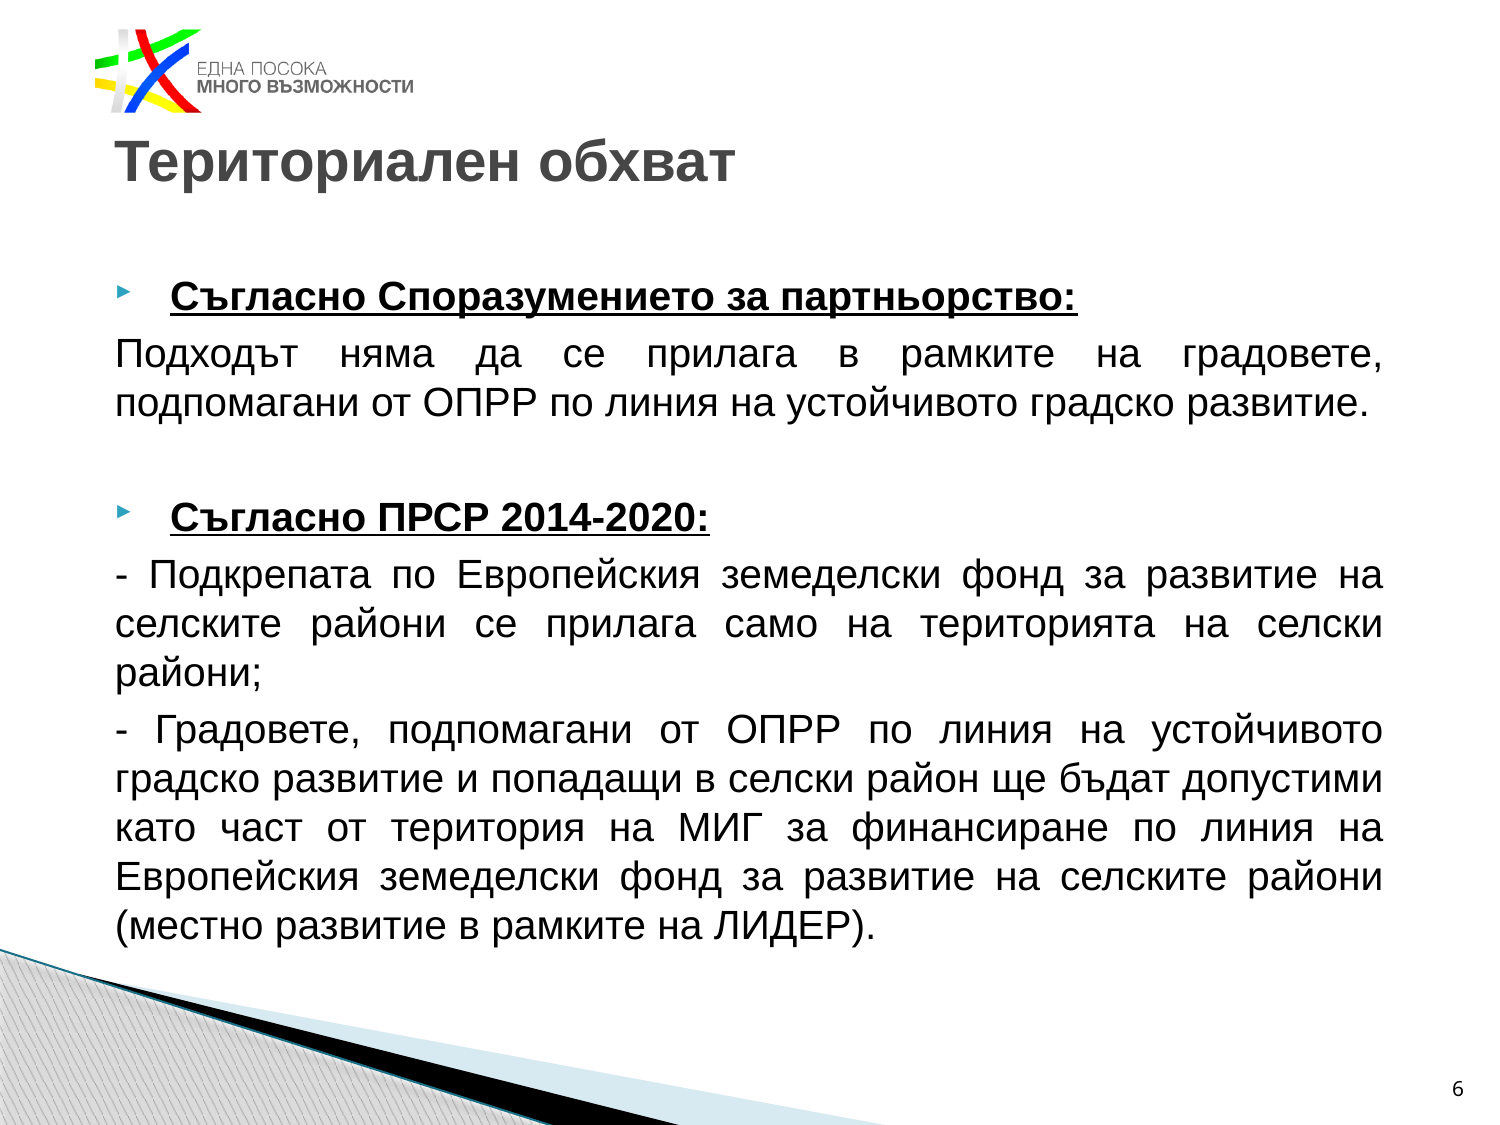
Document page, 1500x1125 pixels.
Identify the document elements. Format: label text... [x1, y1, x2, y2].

slide_number 6 [1418, 1051, 1479, 1112]
list Съгласно Споразумението за партньорство: Подходът няма да се прилага в рамките на градовете, подпомагани от ОПРР по линия на устойчивото градско развитие. Съгласно ПРСР 2014-2020: - Подкрепата по Европейския земеделски фонд за развитие на селските райони се прилага само на територията на селски райони; - Градовете, подпомагани от ОПРР по линия на устойчивото градско развитие и попадащи в селски район ще бъдат допустими като част от територия на МИГ за финансиране по линия на Европейския земеделски фонд за развитие на селските райони (местно развитие в рамките на ЛИДЕР). [100, 262, 1400, 1005]
title Териториален обхват [100, 64, 1451, 252]
picture [64, 7, 444, 135]
